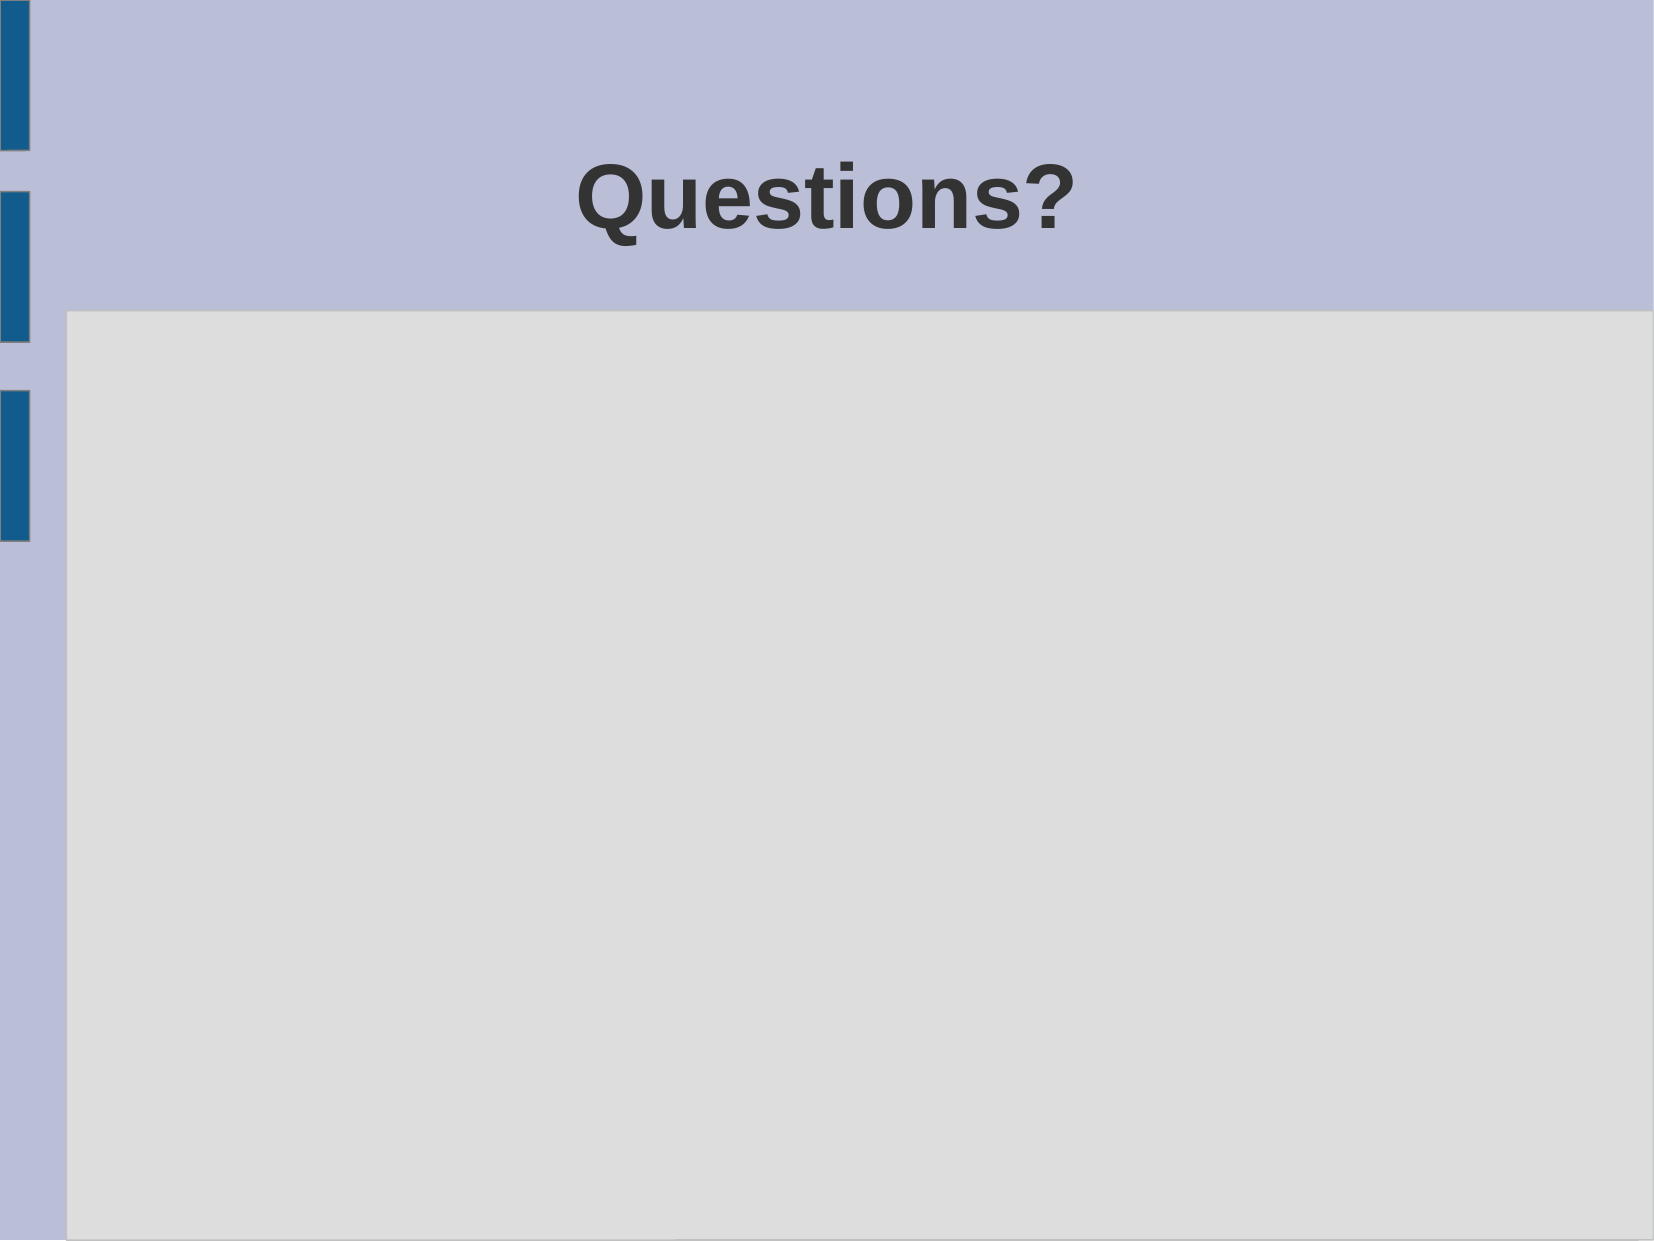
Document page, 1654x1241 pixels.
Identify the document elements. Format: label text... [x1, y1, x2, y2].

title Questions? [121, 91, 1534, 299]
